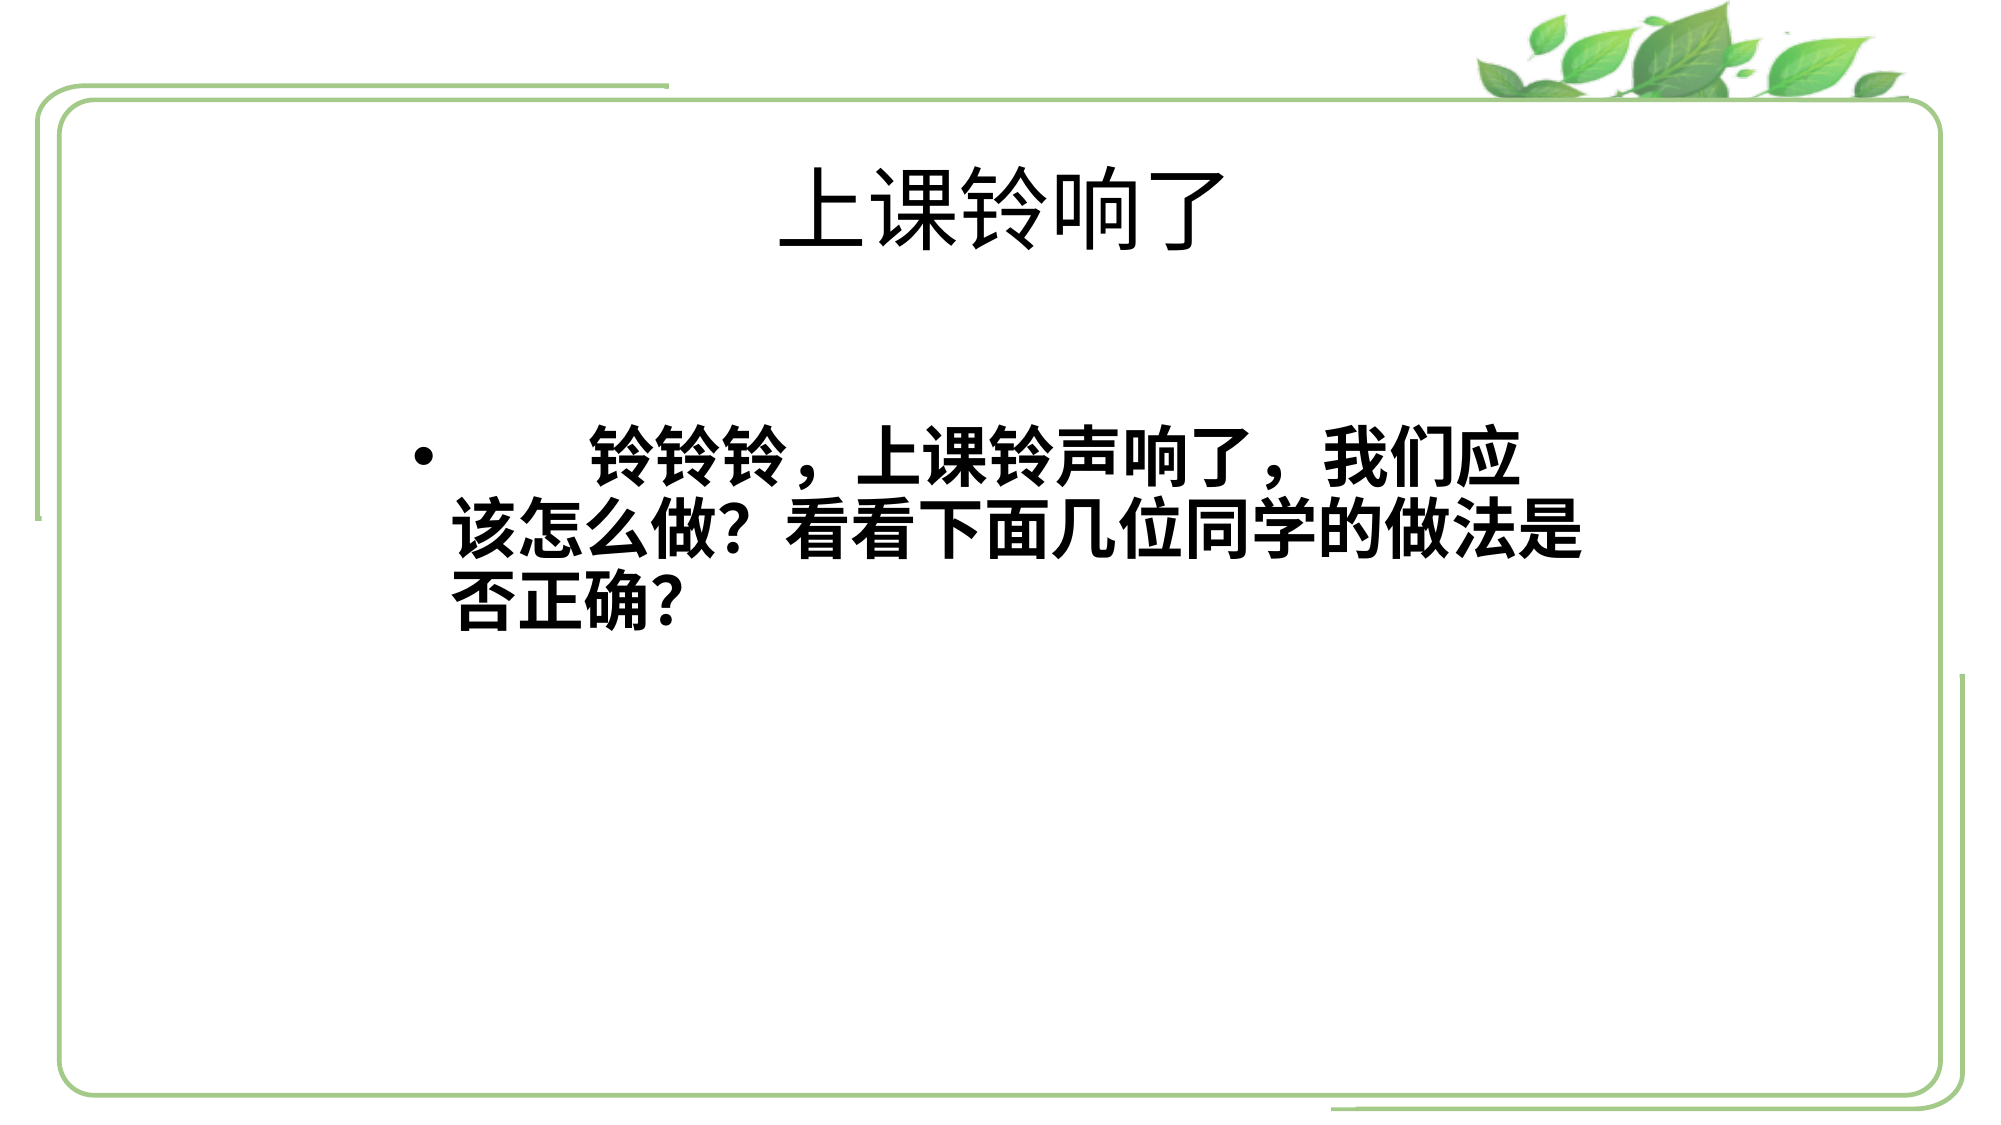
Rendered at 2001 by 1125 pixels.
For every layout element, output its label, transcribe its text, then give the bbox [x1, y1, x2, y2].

list 铃铃铃，上课铃声响了，我们应该怎么做？看看下面几位同学的做法是否正确？ [397, 416, 1602, 954]
title 上课铃响了 [646, 137, 1363, 299]
